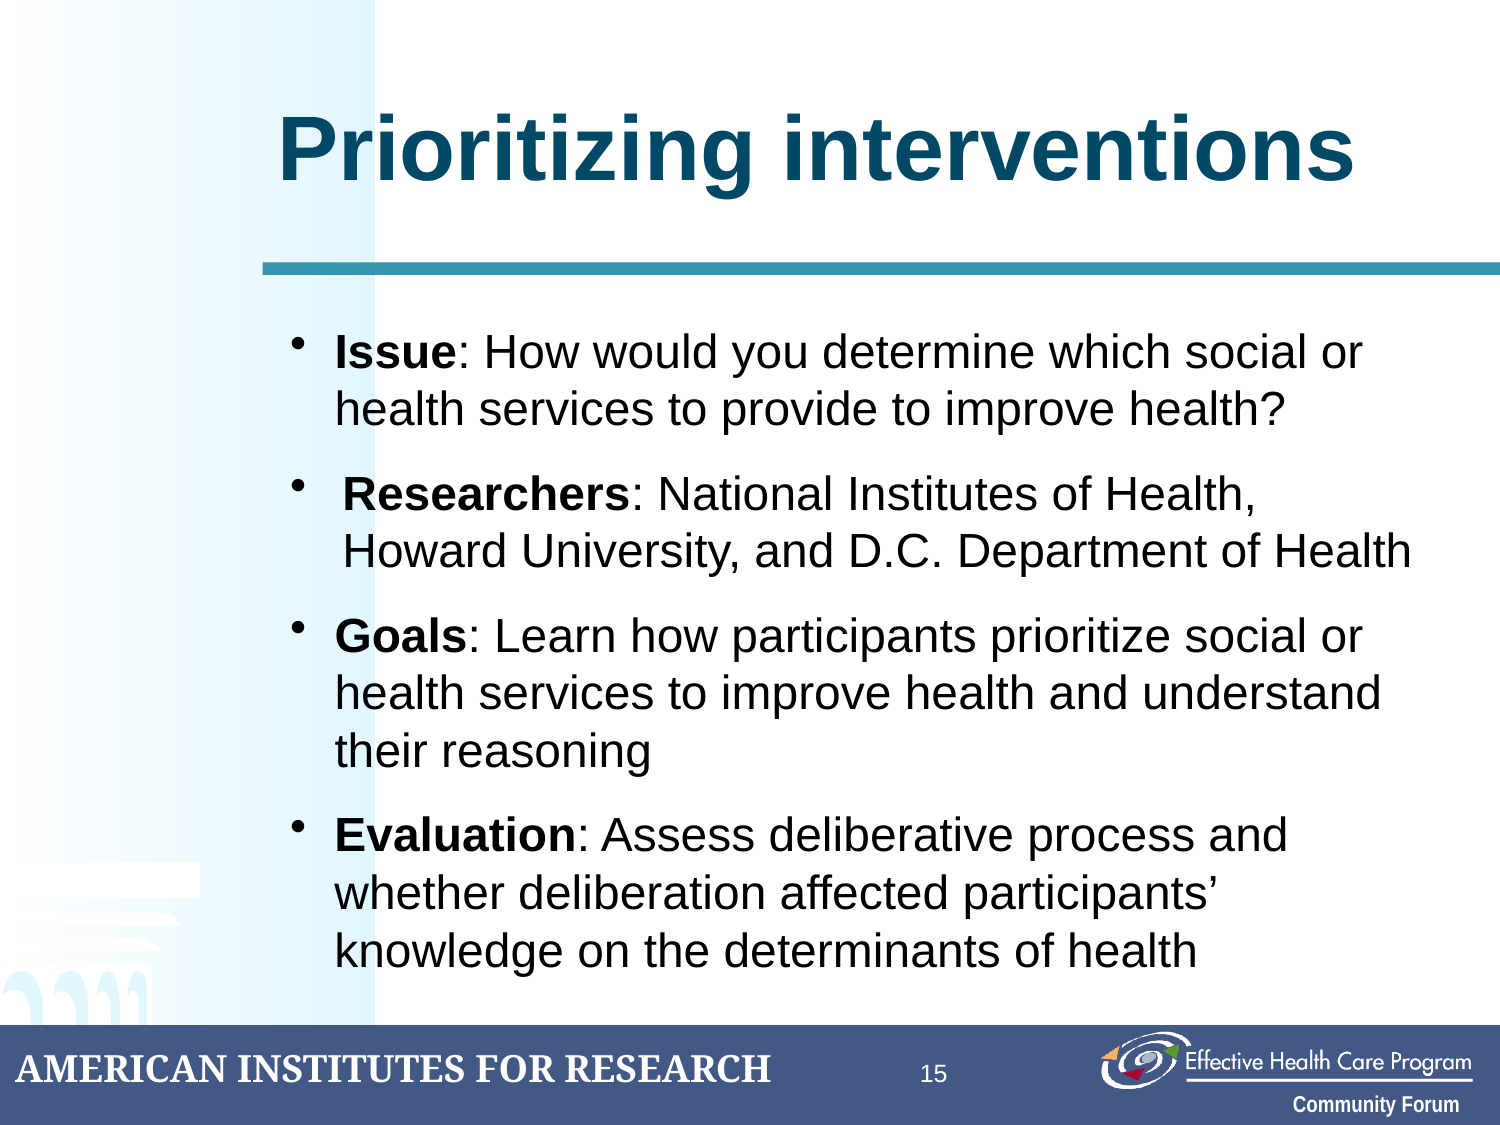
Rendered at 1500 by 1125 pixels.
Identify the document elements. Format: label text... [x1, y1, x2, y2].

title Prioritizing interventions [262, 49, 1475, 238]
list Issue: How would you determine which social or health services to provide to improve health? Researchers: National Institutes of Health, Howard University, and D.C. Department of Health Goals: Learn how participants prioritize social or health services to improve health and understand their reasoning Evaluation: Assess deliberative process and whether deliberation affected participants’ knowledge on the determinants of health [274, 312, 1451, 1026]
picture [1100, 1031, 1473, 1089]
